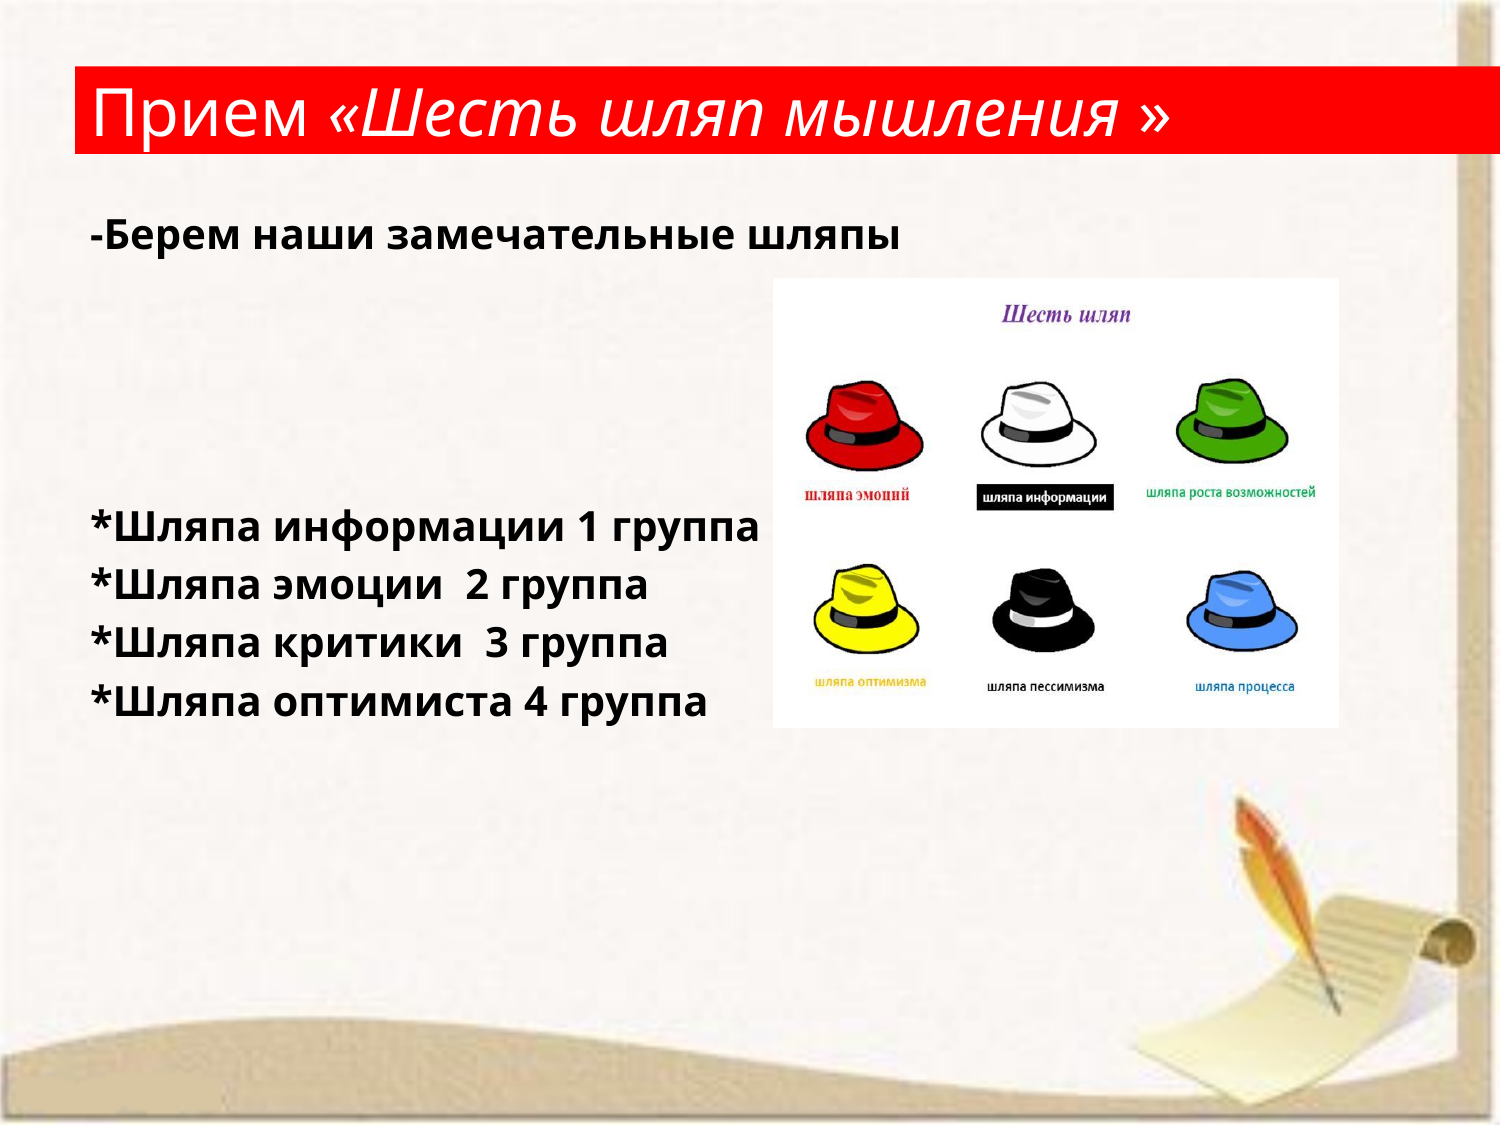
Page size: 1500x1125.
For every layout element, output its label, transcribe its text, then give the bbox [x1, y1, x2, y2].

picture [0, 0, 1500, 1125]
list -Берем наши замечательные шляпы *Шляпа информации 1 группа *Шляпа эмоции 2 группа *Шляпа критики 3 группа *Шляпа оптимиста 4 группа [74, 199, 1500, 1063]
picture [773, 278, 1339, 728]
title Прием «Шесть шляп мышления » [74, 66, 1500, 155]
